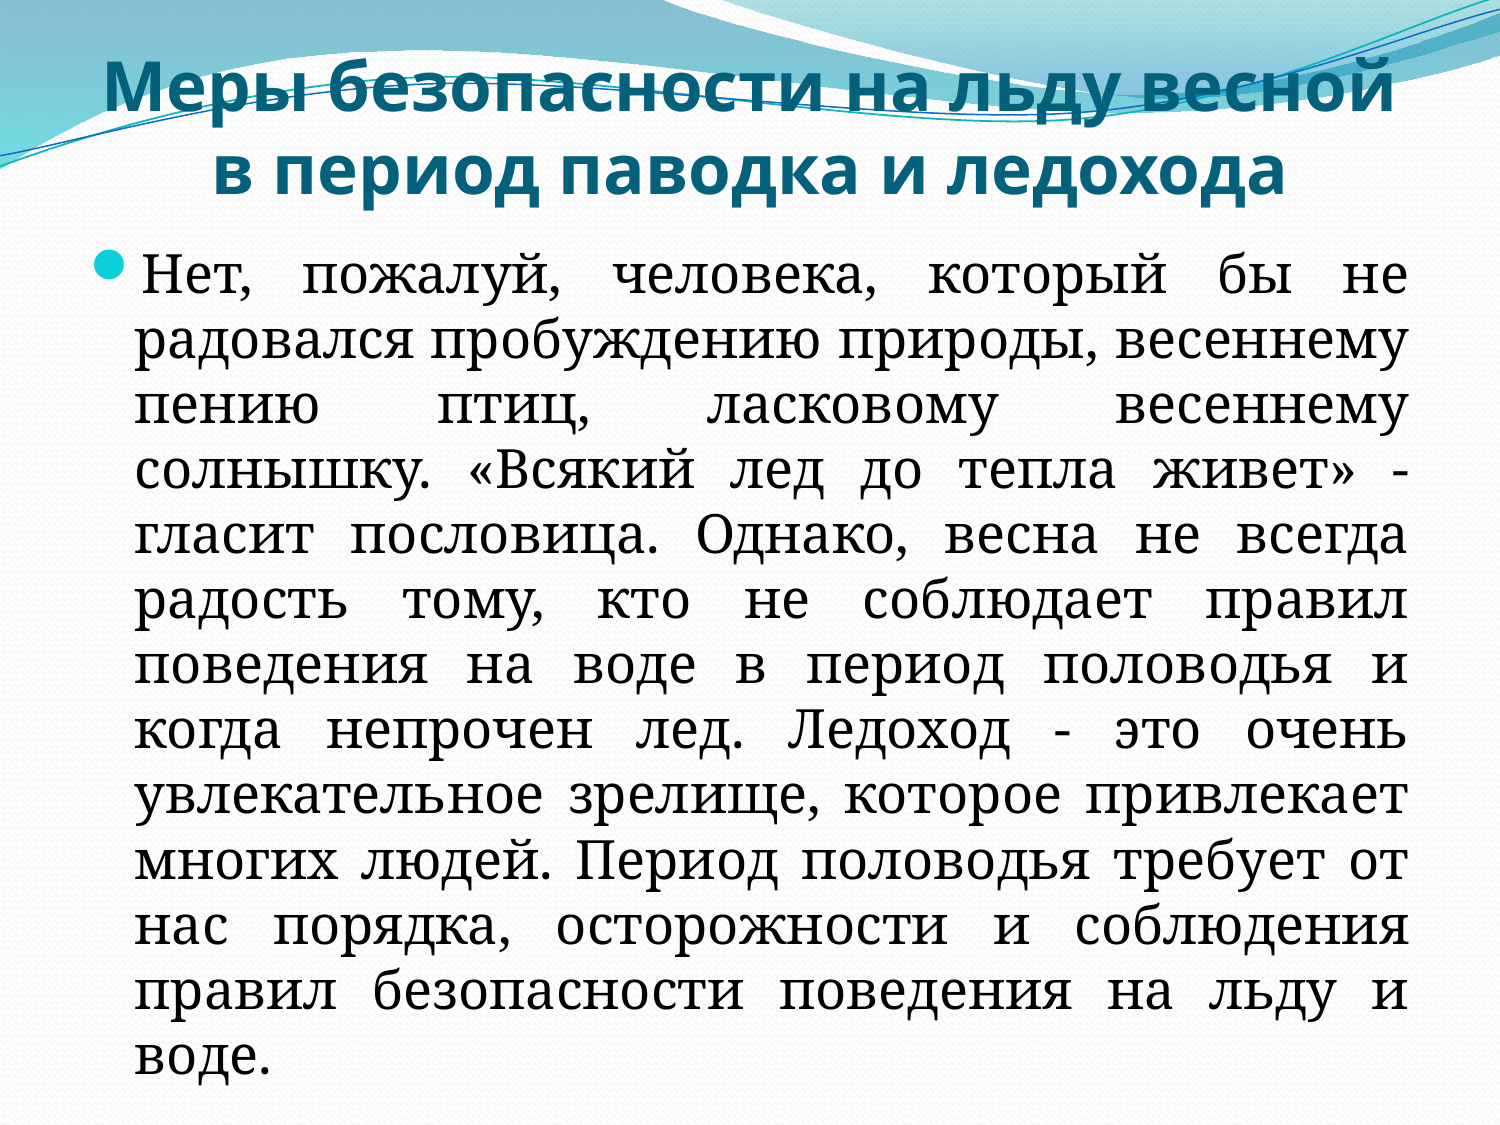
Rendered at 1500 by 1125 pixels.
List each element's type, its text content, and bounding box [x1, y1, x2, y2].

title Меры безопасности на льду весной в период паводка и ледохода [75, 30, 1425, 209]
list Нет, пожалуй, человека, который бы не радовался пробуждению природы, весеннему пению птиц, ласковому весеннему солнышку. «Всякий лед до тепла живет» - гласит пословица. Однако, весна не всегда радость тому, кто не соблюдает правил поведения на воде в период половодья и когда непрочен лед. Ледоход - это очень увлекательное зрелище, которое привлекает многих людей. Период половодья требует от нас порядка, осторожности и соблюдения правил безопасности поведения на льду и воде. [75, 231, 1425, 1106]
